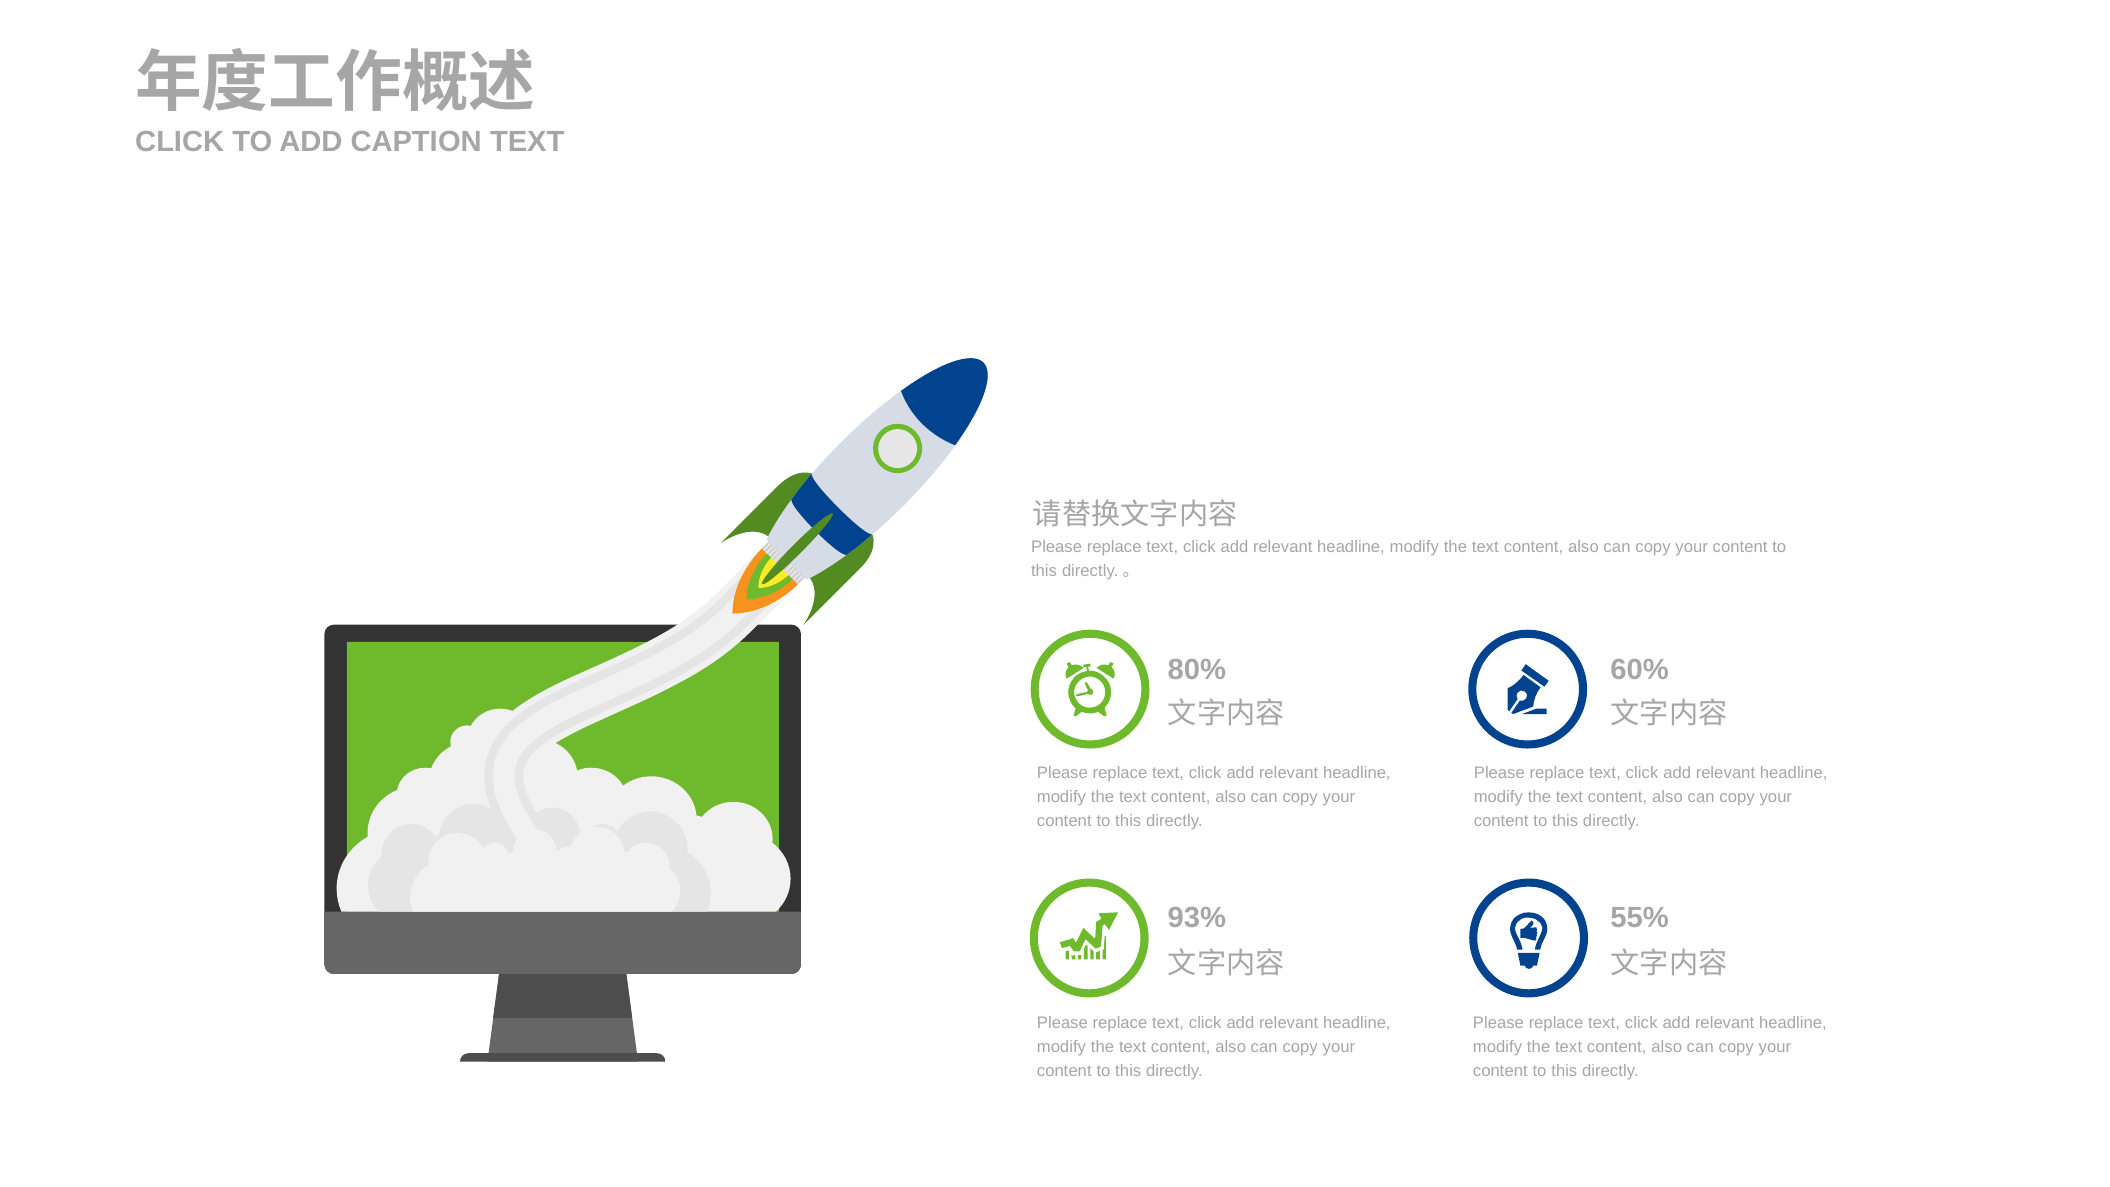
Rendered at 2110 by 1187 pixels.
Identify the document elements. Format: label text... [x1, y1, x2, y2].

text_box [1468, 877, 1590, 999]
text_box 文字内容 [1595, 680, 1743, 737]
text_box [1028, 877, 1150, 999]
text_box [1517, 952, 1540, 969]
text_box [1096, 950, 1100, 960]
text_box [1059, 912, 1119, 952]
text_box 文字内容 [1153, 930, 1300, 988]
text_box [1096, 662, 1115, 679]
text_box Please replace text, click add relevant headline, modify the text content, also can copy your content to this directly. [1022, 1000, 1416, 1087]
text_box Please replace text, click add relevant headline, modify the text content, also can copy your content to this directly.。 [1016, 524, 1825, 588]
text_box CLICK TO ADD CAPTION TEXT [135, 122, 596, 158]
text_box [1065, 662, 1111, 717]
text_box 请替换文字内容 [1018, 481, 1253, 524]
text_box [1102, 935, 1106, 960]
text_box [1507, 664, 1549, 715]
text_box [1510, 912, 1548, 950]
text_box 93% [1152, 883, 1242, 941]
text_box [1029, 628, 1151, 750]
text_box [324, 345, 1001, 1062]
text_box Please replace text, click add relevant headline, modify the text content, also can copy your content to this directly. [1458, 1000, 1852, 1087]
text_box [1467, 628, 1589, 750]
text_box [1090, 948, 1094, 960]
text_box 80% [1152, 636, 1242, 693]
text_box Please replace text, click add relevant headline, modify the text content, also can copy your content to this directly. [1022, 750, 1416, 837]
text_box [1065, 950, 1069, 960]
text_box Please replace text, click add relevant headline, modify the text content, also can copy your content to this directly. [1459, 750, 1853, 837]
text_box 55% [1595, 883, 1684, 941]
text_box 文字内容 [1595, 930, 1743, 988]
text_box [1083, 944, 1088, 960]
text_box 年度工作概述 [135, 38, 596, 119]
text_box 60% [1595, 636, 1684, 693]
text_box 文字内容 [1153, 680, 1300, 737]
